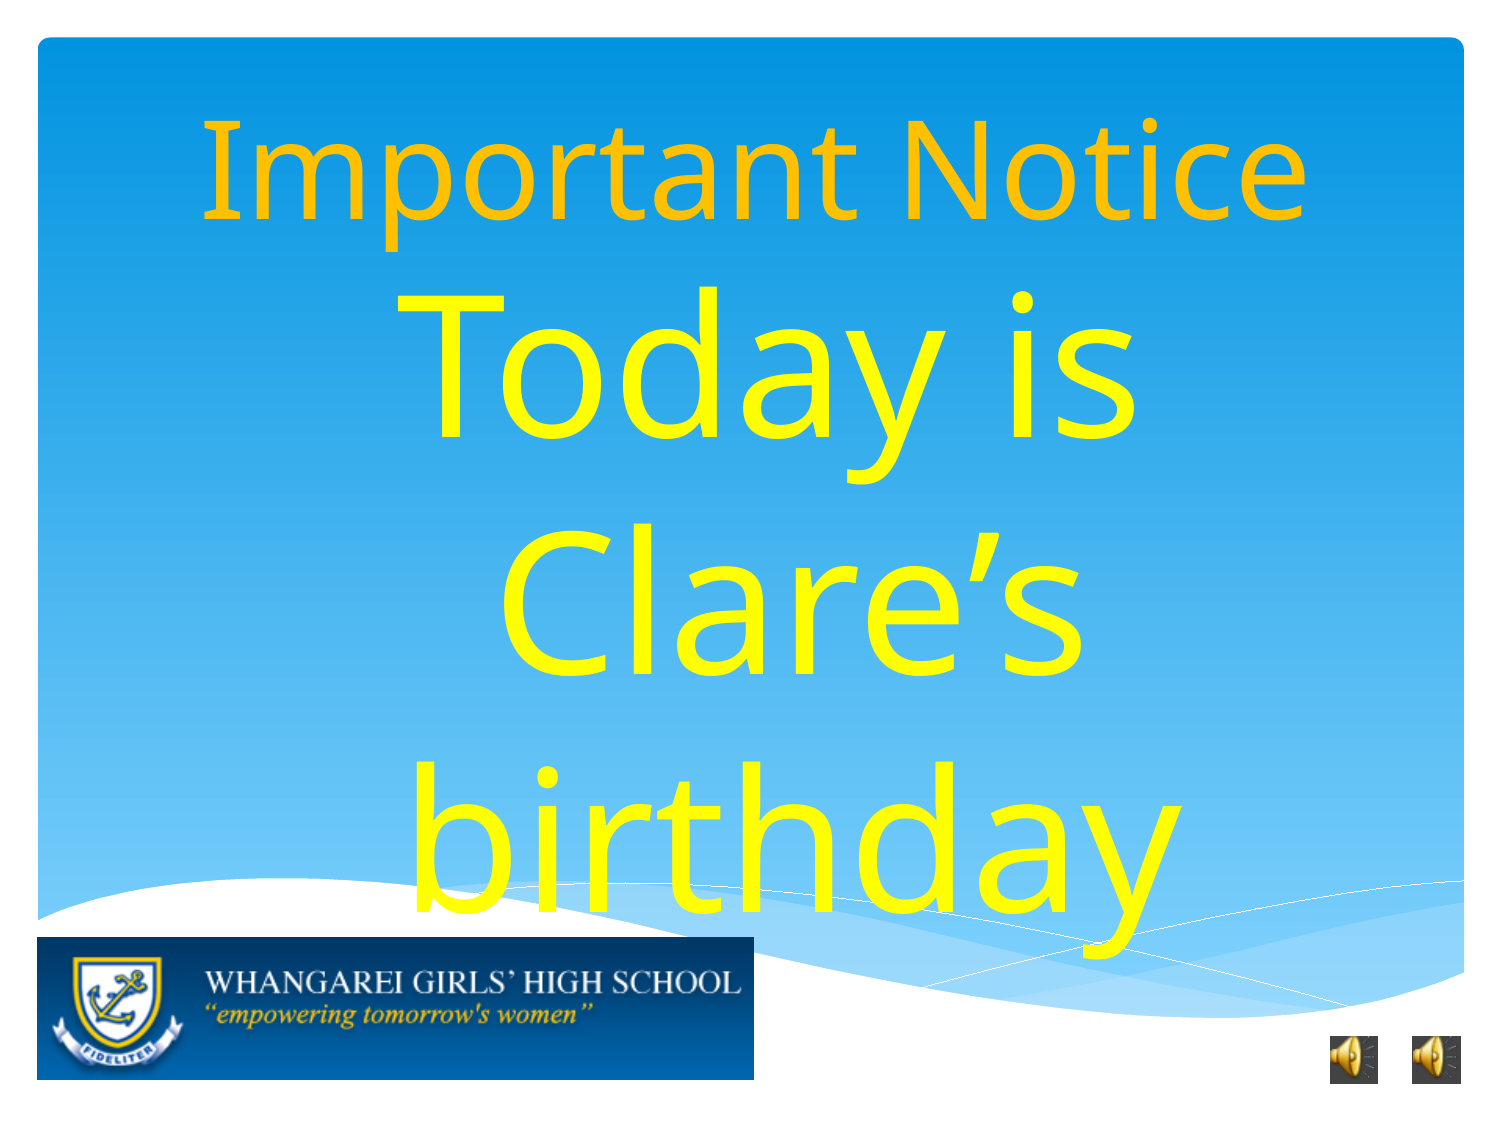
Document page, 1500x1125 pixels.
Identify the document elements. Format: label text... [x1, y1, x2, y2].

text_box Today is Clare’s birthday [149, 231, 1391, 963]
picture [1328, 1034, 1380, 1086]
picture [1411, 1034, 1462, 1086]
text_box Important Notice [149, 37, 1362, 255]
picture [37, 937, 754, 1080]
